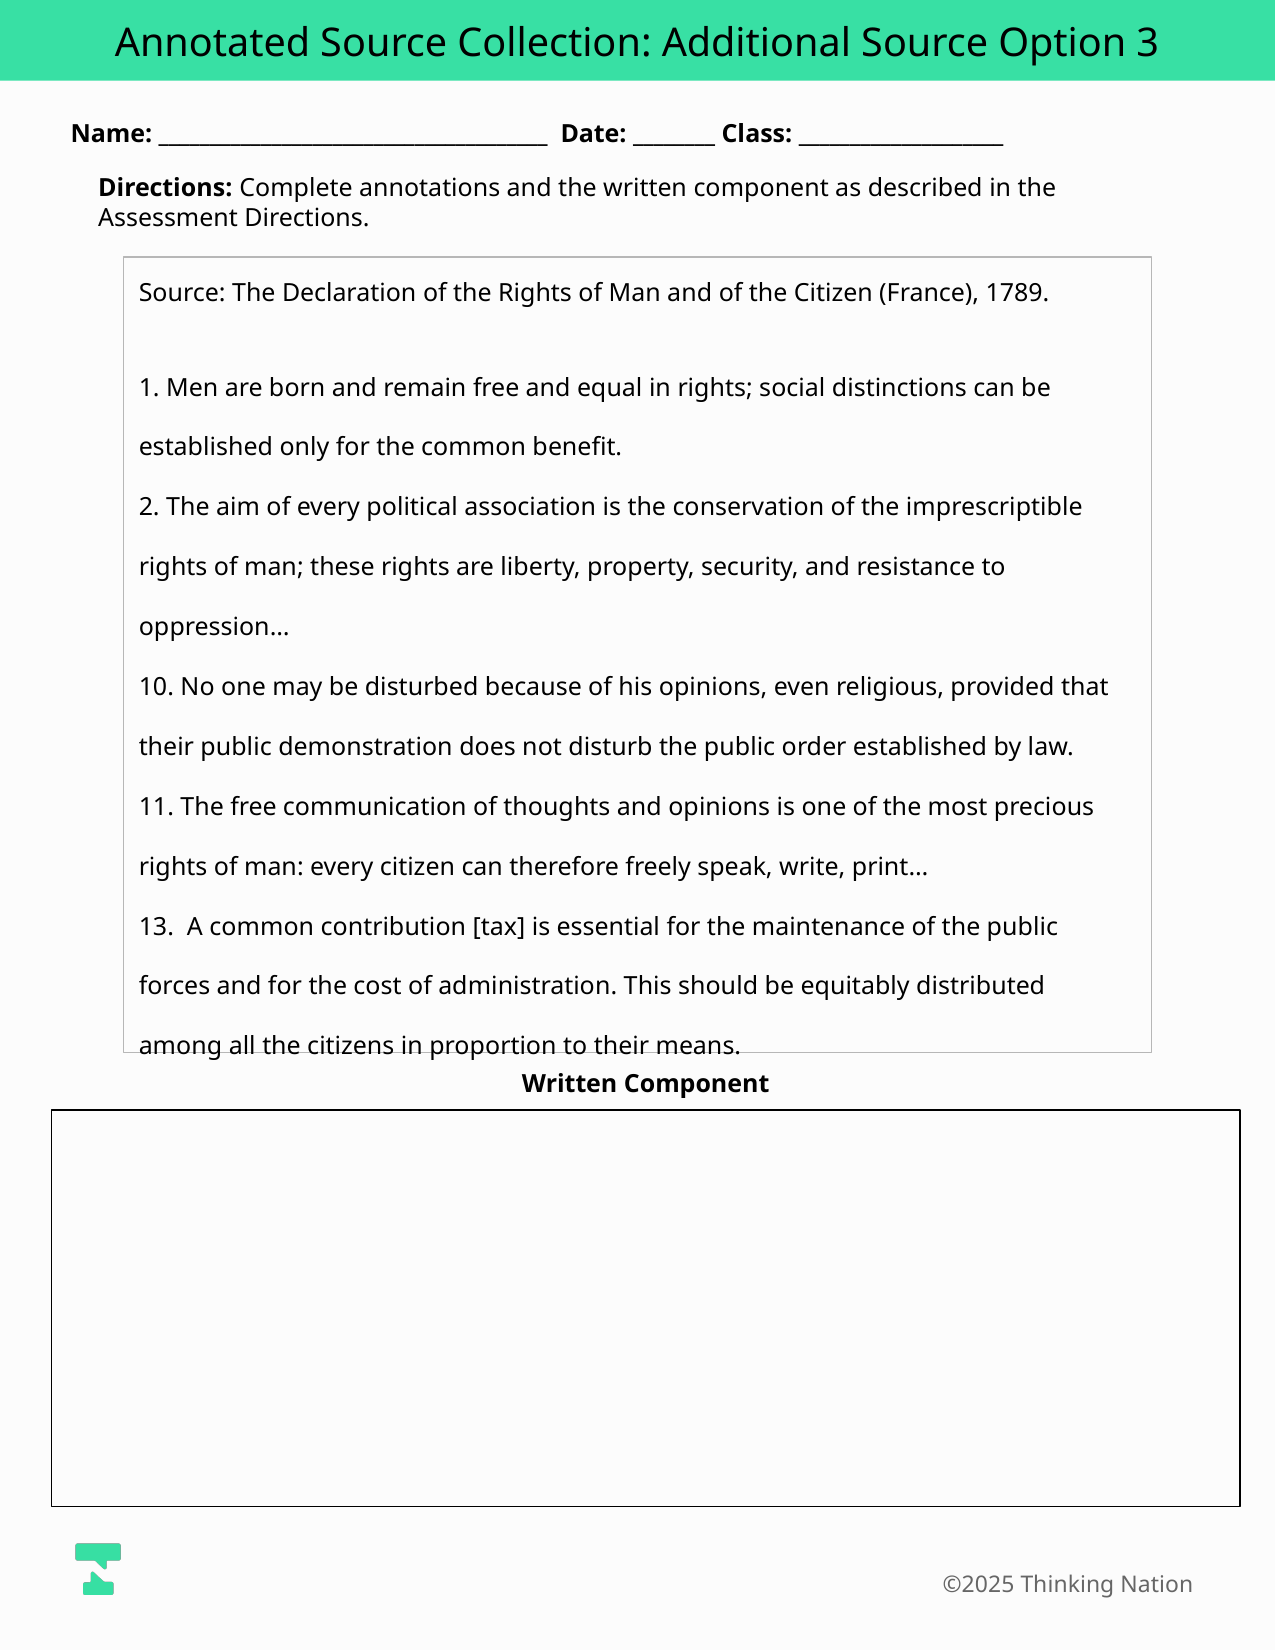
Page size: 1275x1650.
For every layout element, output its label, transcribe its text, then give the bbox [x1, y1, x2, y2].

text_box Annotated Source Collection: Additional Source Option 3 [0, 0, 1275, 81]
picture [62, 1533, 134, 1605]
text_box Source: The Declaration of the Rights of Man and of the Citizen (France), 1789. 1. Men are born and remain free and equal in rights; social distinctions can be established only for the common benefit. 2. The aim of every political association is the conservation of the imprescriptible rights of man; these rights are liberty, property, security, and resistance to oppression… 10. No one may be disturbed because of his opinions, even religious, provided that their public demonstration does not disturb the public order established by law. 11. The free communication of thoughts and opinions is one of the most precious rights of man: every citizen can therefore freely speak, write, print… 13. A common contribution [tax] is essential for the maintenance of the public forces and for the cost of administration. This should be equitably distributed among all the citizens in proportion to their means. [123, 257, 1152, 1052]
text_box Written Component [51, 1052, 1240, 1112]
text_box Name: ______________________________________ Date: ________ Class: ____________________ [55, 102, 1223, 162]
text_box [51, 1112, 1240, 1507]
text_box Directions: Complete annotations and the written component as described in the Assessment Directions. [83, 162, 1209, 247]
text_box ©2025 Thinking Nation [907, 1553, 1210, 1605]
